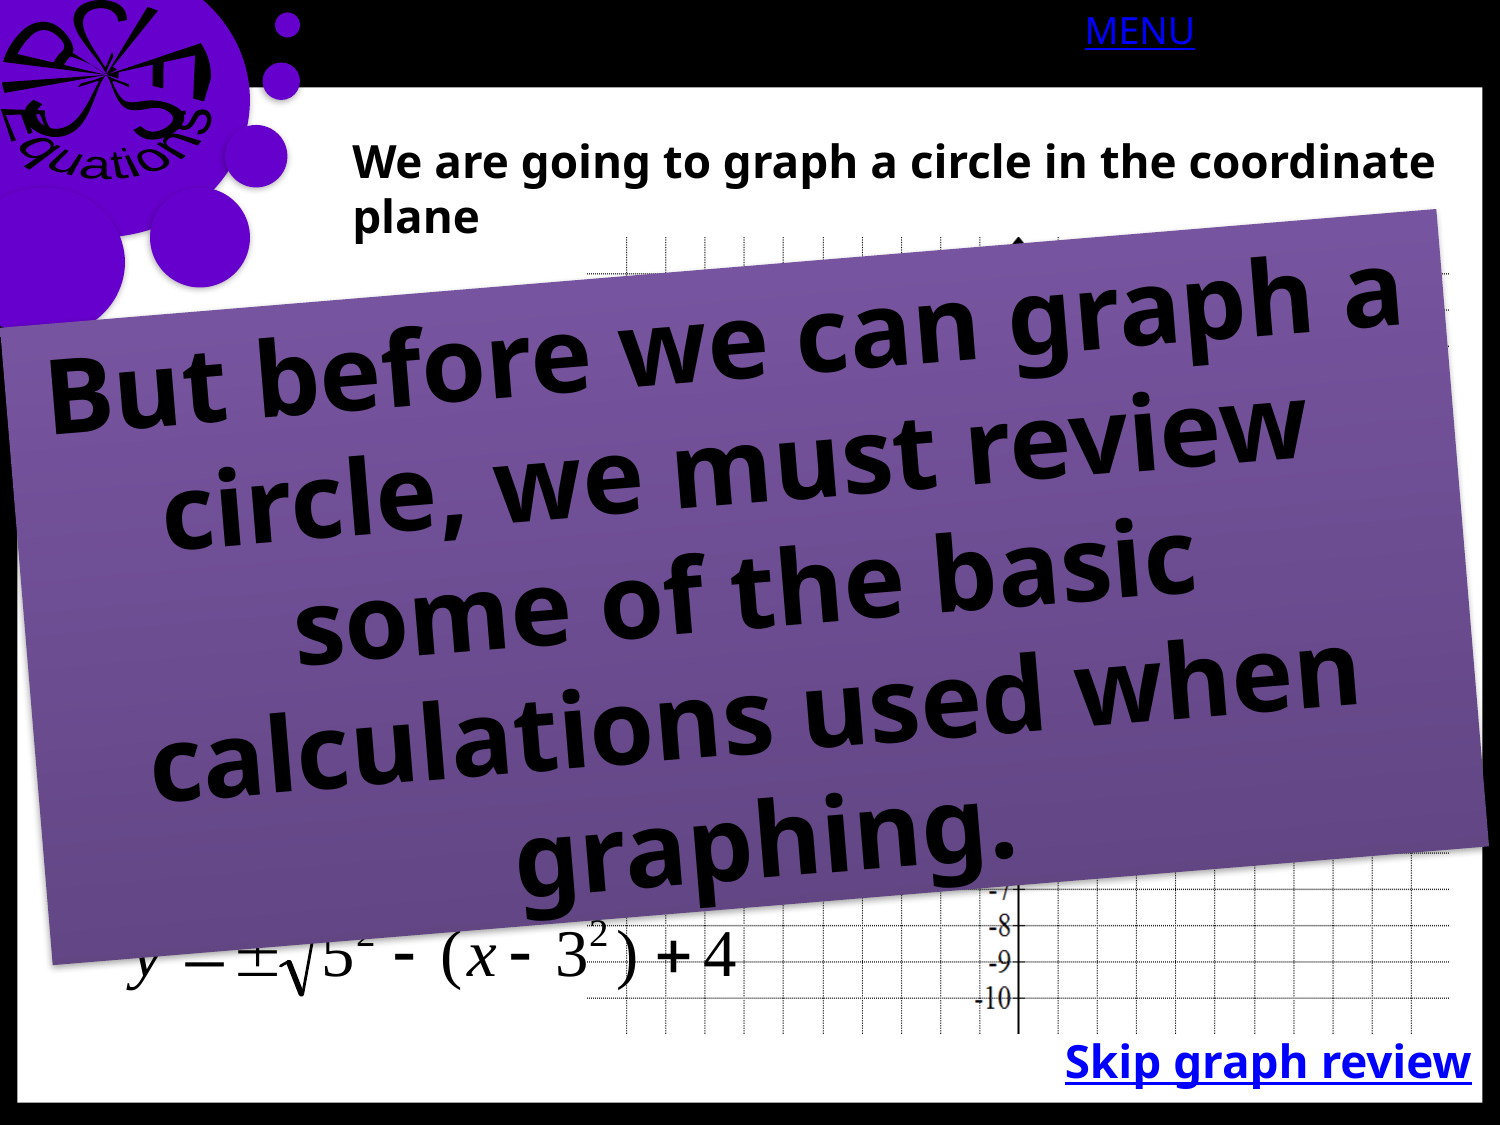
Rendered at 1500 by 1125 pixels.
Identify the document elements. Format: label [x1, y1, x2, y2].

text_box [1049, 399, 1232, 501]
text_box [74, 474, 682, 576]
text_box [1062, 474, 1226, 576]
text_box [0, 0, 1500, 1125]
text_box [74, 349, 688, 451]
text_box [115, 887, 751, 1011]
text_box [112, 737, 753, 861]
